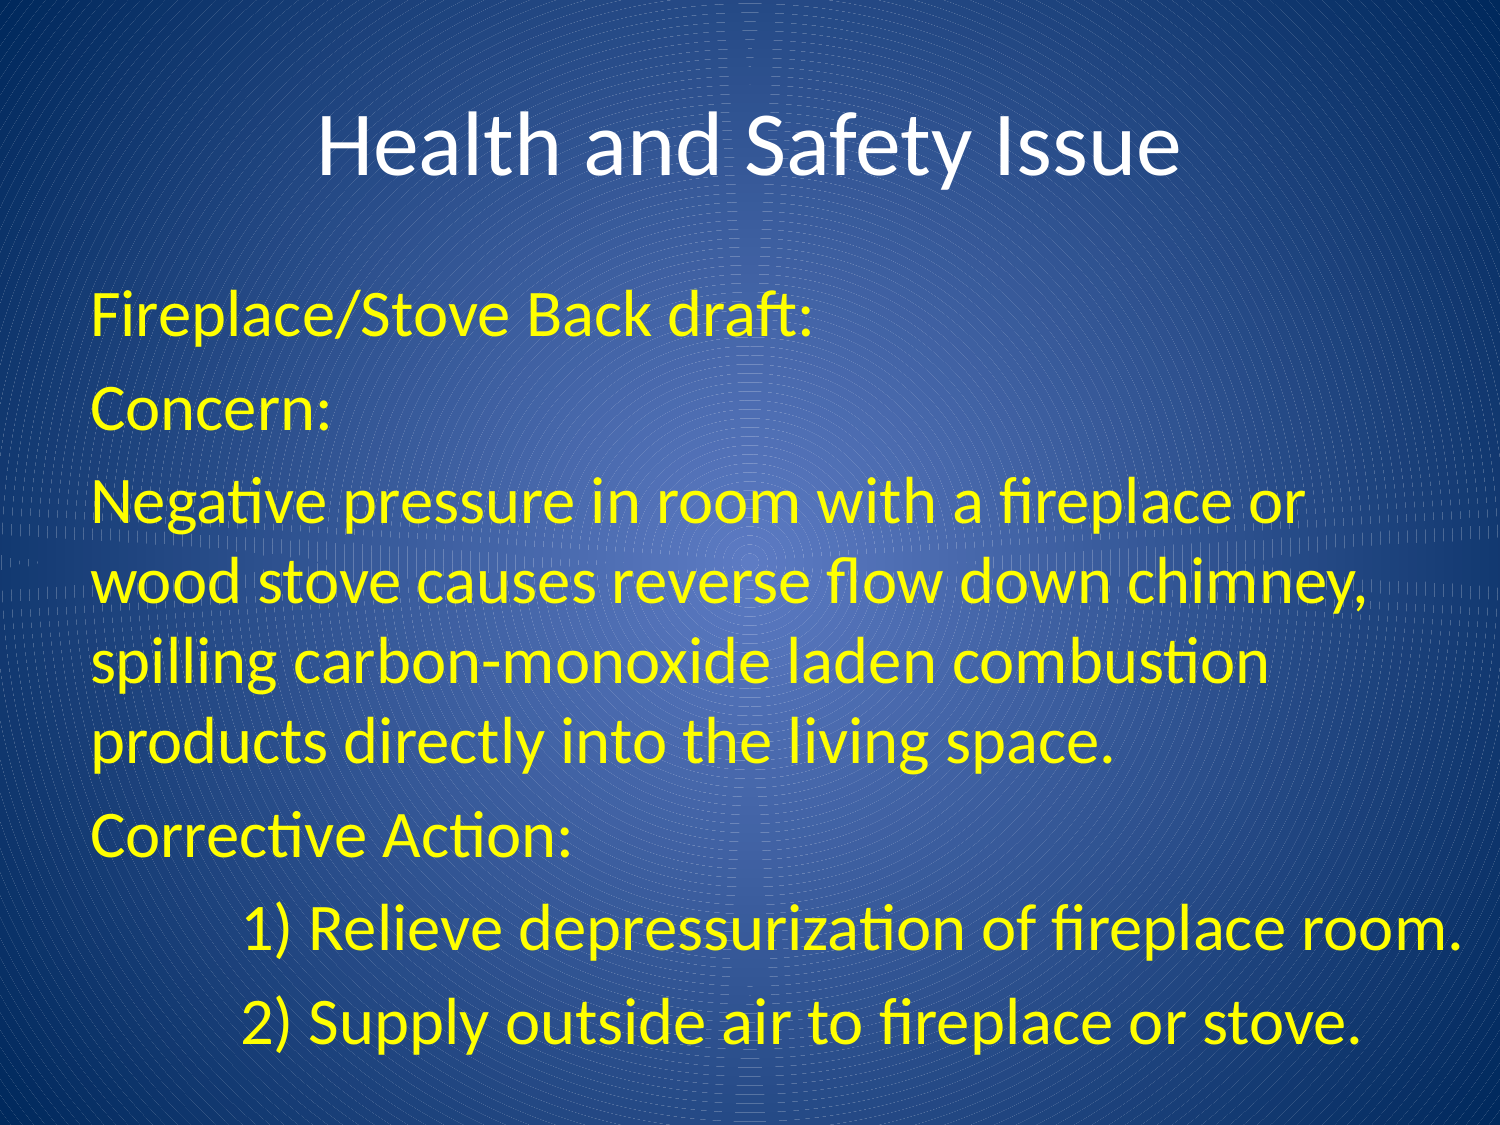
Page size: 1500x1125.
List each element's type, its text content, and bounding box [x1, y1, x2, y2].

list Fireplace/Stove Back draft: Concern: Negative pressure in room with a fireplace or wood stove causes reverse flow down chimney, spilling carbon-monoxide laden combustion products directly into the living space. Corrective Action: 1) Relieve depressurization of fireplace room. 2) Supply outside air to fireplace or stove. [75, 262, 1488, 1113]
title Health and Safety Issue [75, 45, 1425, 233]
